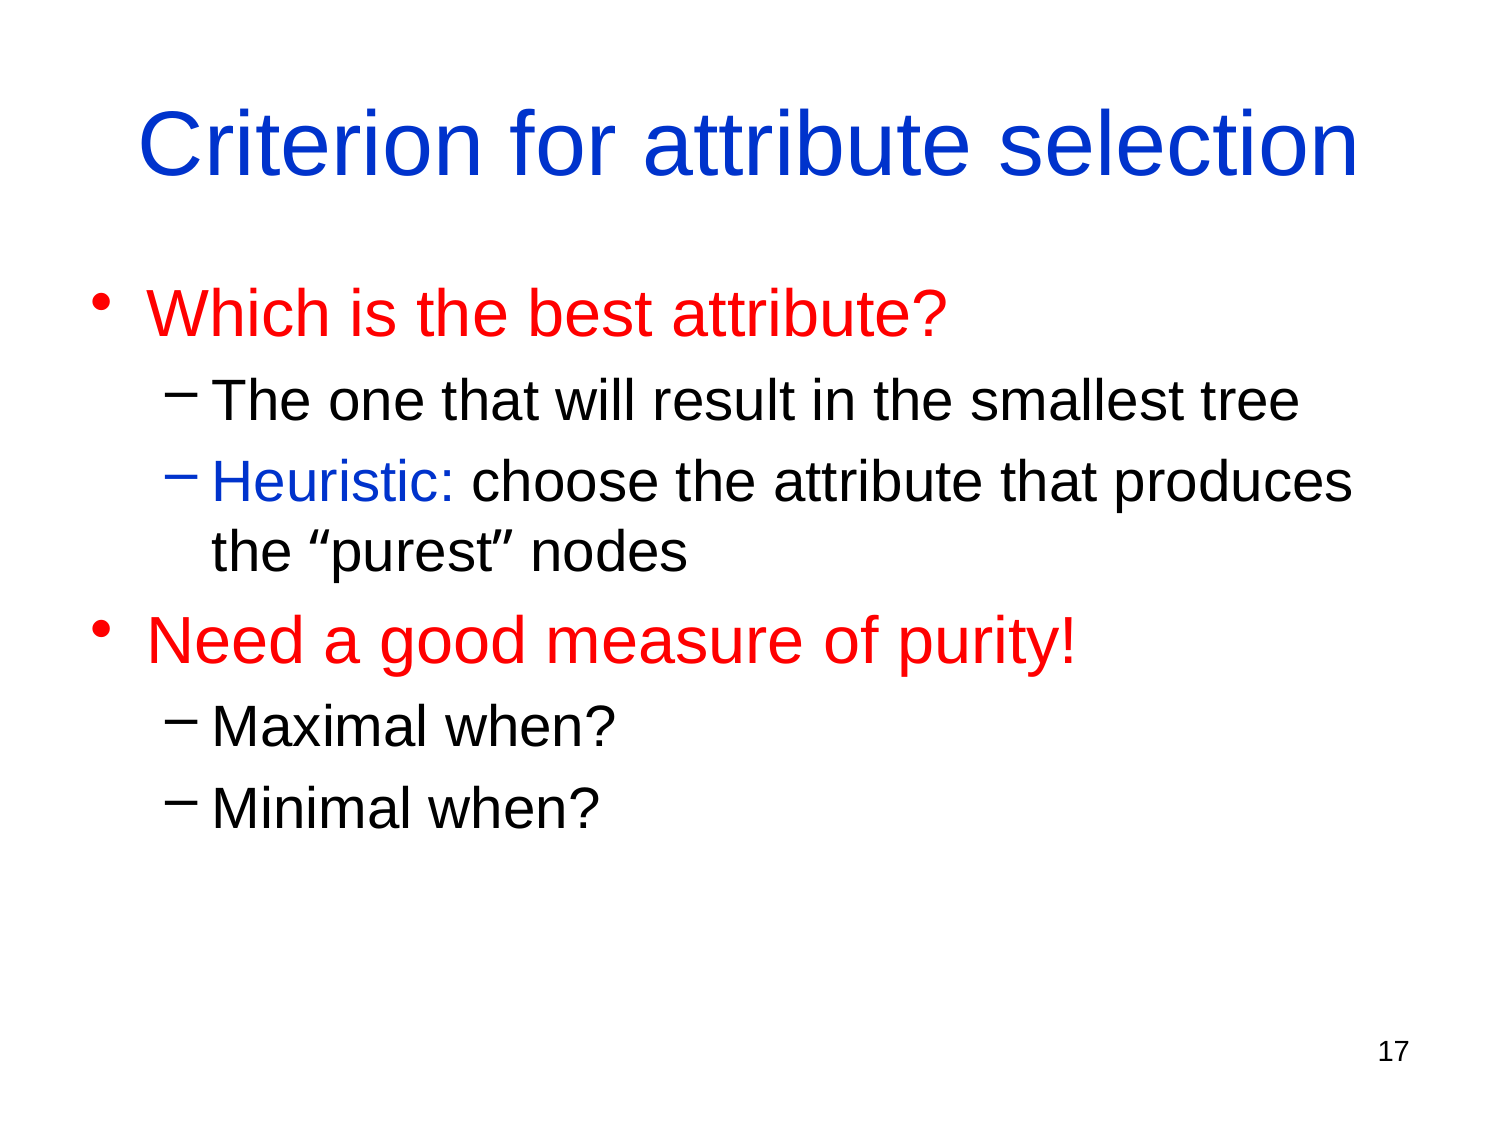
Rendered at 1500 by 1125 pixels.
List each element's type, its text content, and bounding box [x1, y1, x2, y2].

slide_number 17 [1074, 1024, 1426, 1103]
list Which is the best attribute? The one that will result in the smallest tree Heuristic: choose the attribute that produces the “purest” nodes Need a good measure of purity! Maximal when? Minimal when? [75, 262, 1425, 1005]
title Criterion for attribute selection [75, 45, 1425, 233]
